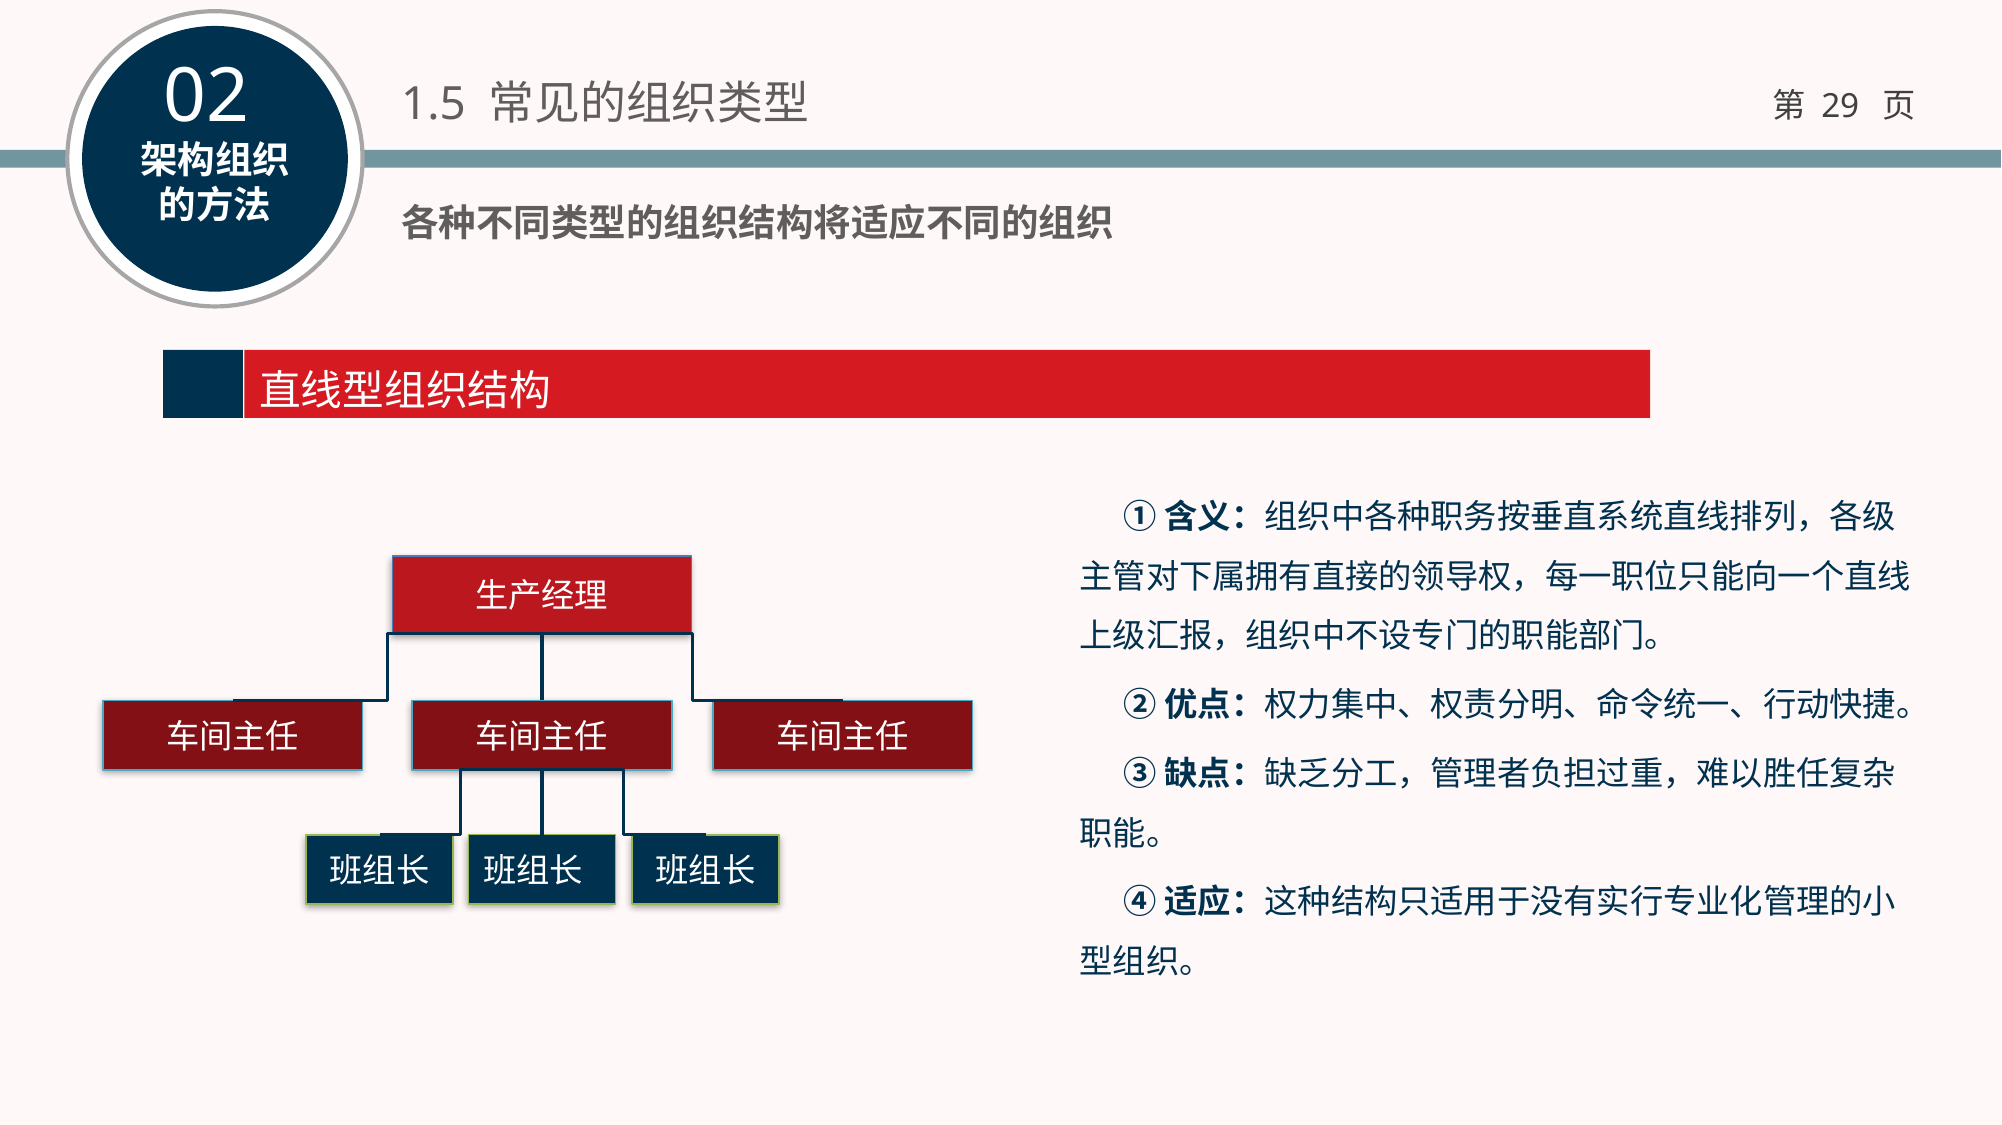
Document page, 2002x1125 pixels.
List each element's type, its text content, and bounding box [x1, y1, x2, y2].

text_box [163, 349, 243, 418]
list 1.5 常见的组织类型 [386, 66, 1722, 138]
list 各种不同类型的组织结构将适应不同的组织 [386, 191, 1722, 252]
text_box ①含义：组织中各种职务按垂直系统直线排列，各级主管对下属拥有直接的领导权，每一职位只能向一个直线上级汇报，组织中不设专门的职能部门。 ②优点：权力集中、权责分明、命令统一、行动快捷。 ③缺点：缺乏分工，管理者负担过重，难以胜任复杂职能。 ④适应：这种结构只适用于没有实行专业化管理的小型组织。 [1064, 467, 1928, 988]
text_box 直线型组织结构 [244, 349, 1651, 418]
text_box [102, 555, 973, 905]
